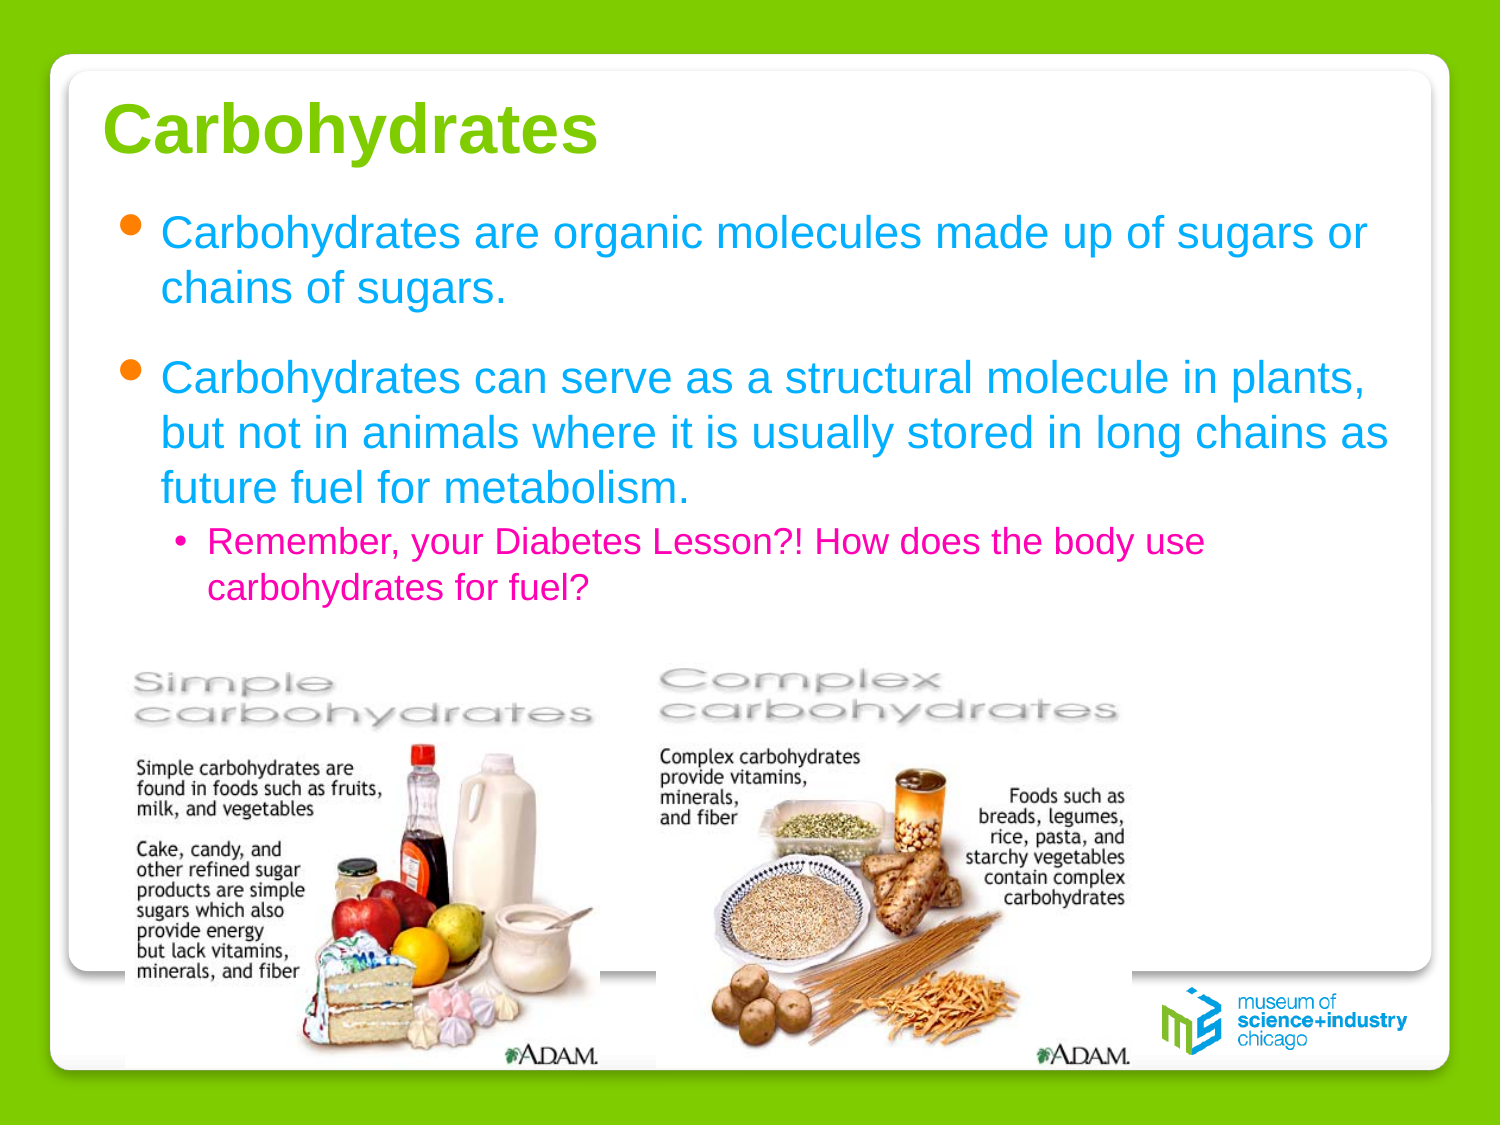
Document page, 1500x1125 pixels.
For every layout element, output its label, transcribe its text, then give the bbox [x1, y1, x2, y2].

picture [124, 662, 601, 1068]
picture [1162, 987, 1407, 1055]
title Carbohydrates [87, 75, 1430, 175]
picture [656, 662, 1132, 1068]
list Carbohydrates are organic molecules made up of sugars or chains of sugars. Carbohydrates can serve as a structural molecule in plants, but not in animals where it is usually stored in long chains as future fuel for metabolism. Remember, your Diabetes Lesson?! How does the body use carbohydrates for fuel? [87, 187, 1438, 663]
